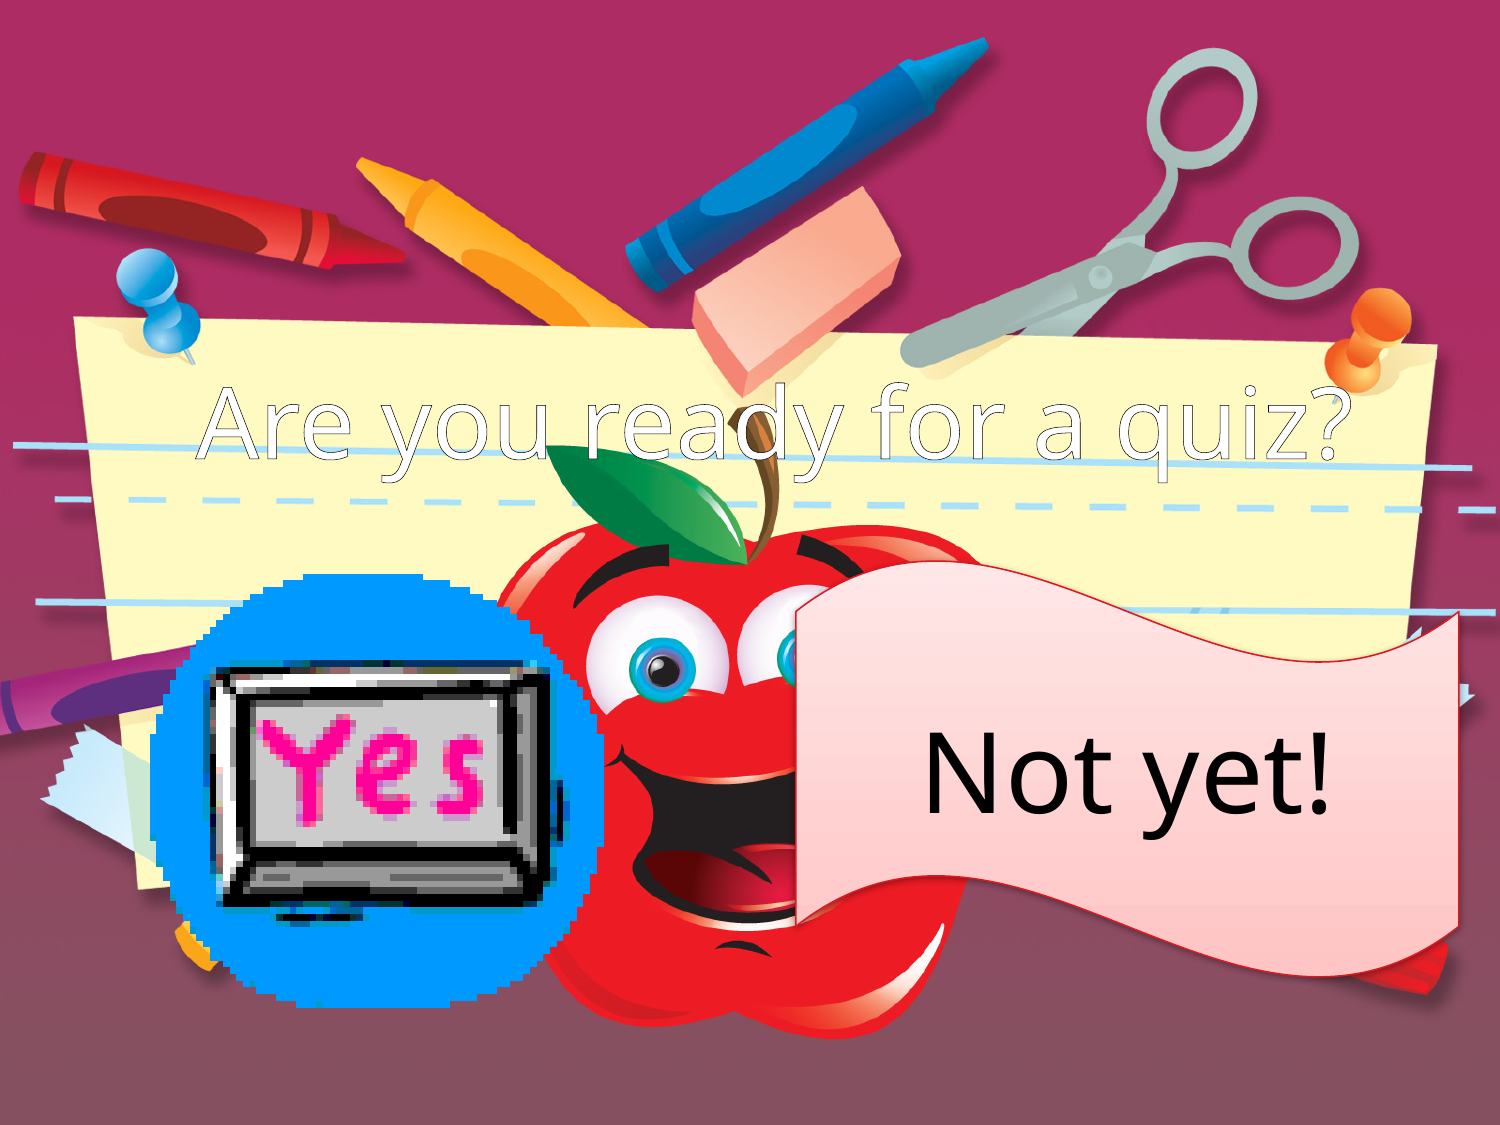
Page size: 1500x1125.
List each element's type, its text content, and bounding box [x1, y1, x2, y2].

text_box Not yet! [795, 560, 1460, 978]
title Are you ready for a quiz? [137, 351, 1413, 575]
picture [0, 0, 1500, 1125]
